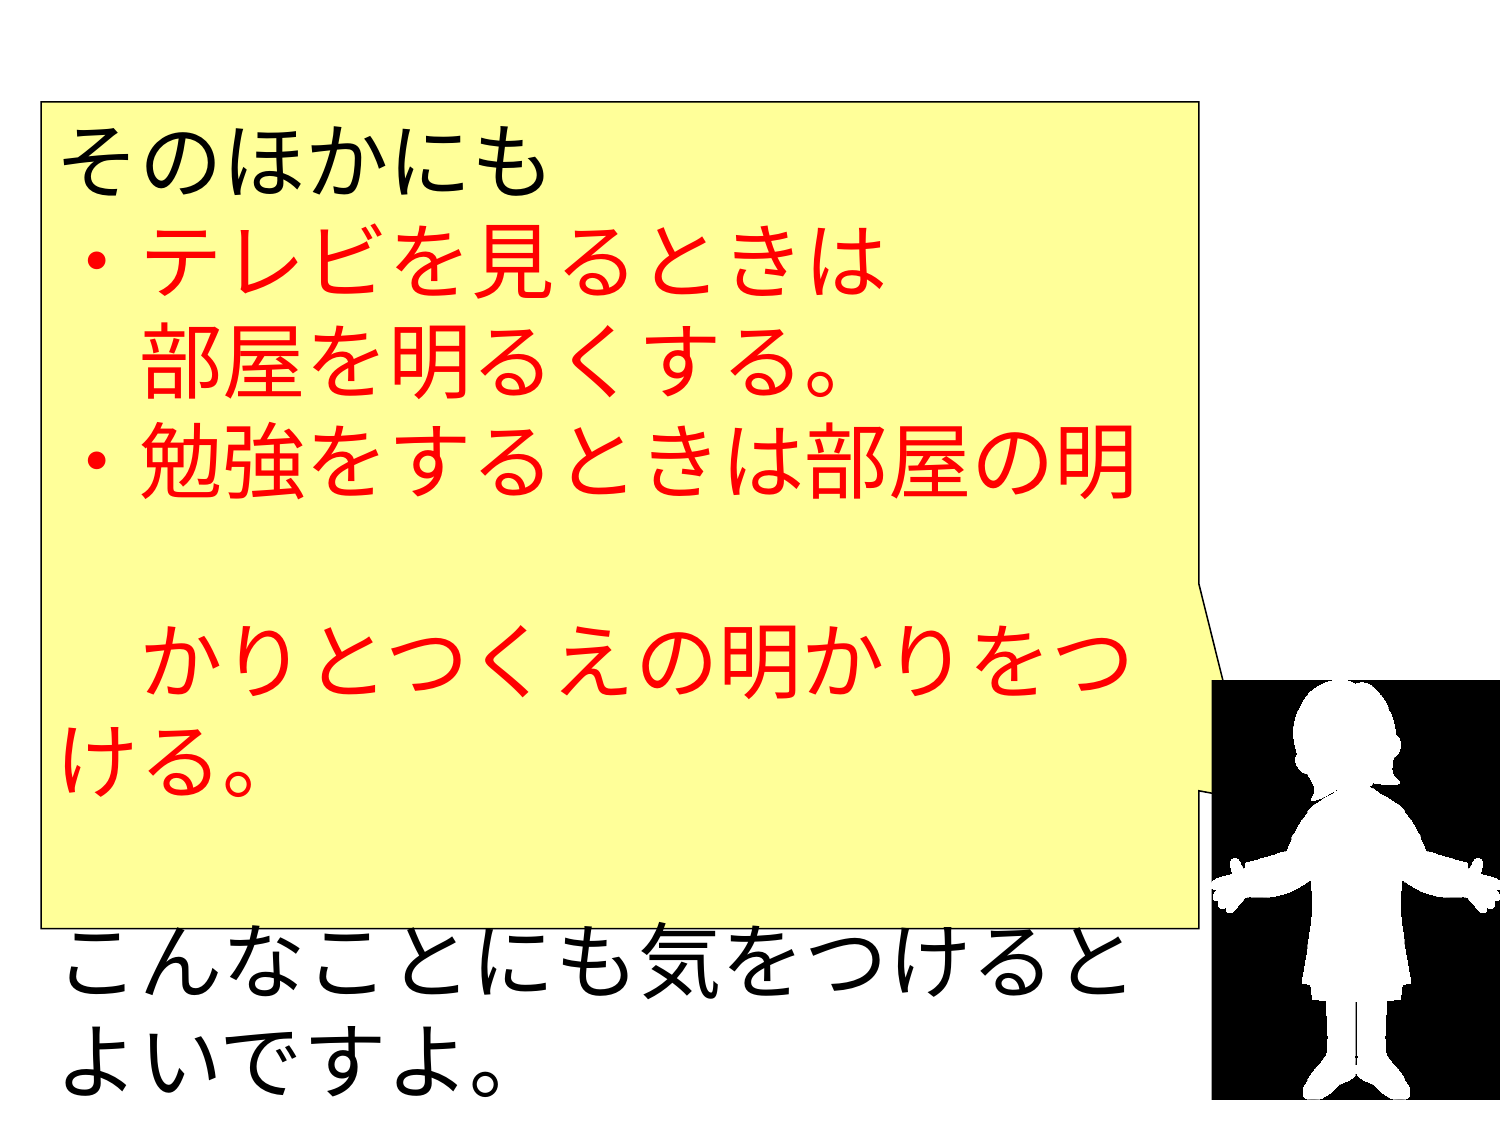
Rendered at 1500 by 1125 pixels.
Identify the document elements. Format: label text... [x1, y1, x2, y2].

picture [1211, 680, 1500, 1100]
text_box そのほかにも ・テレビを見るときは 部屋を明るくする。 ・勉強をするときは部屋の明 かりとつくえの明かりをつける。 こんなことにも気をつけるとよいですよ。 [41, 101, 1223, 929]
